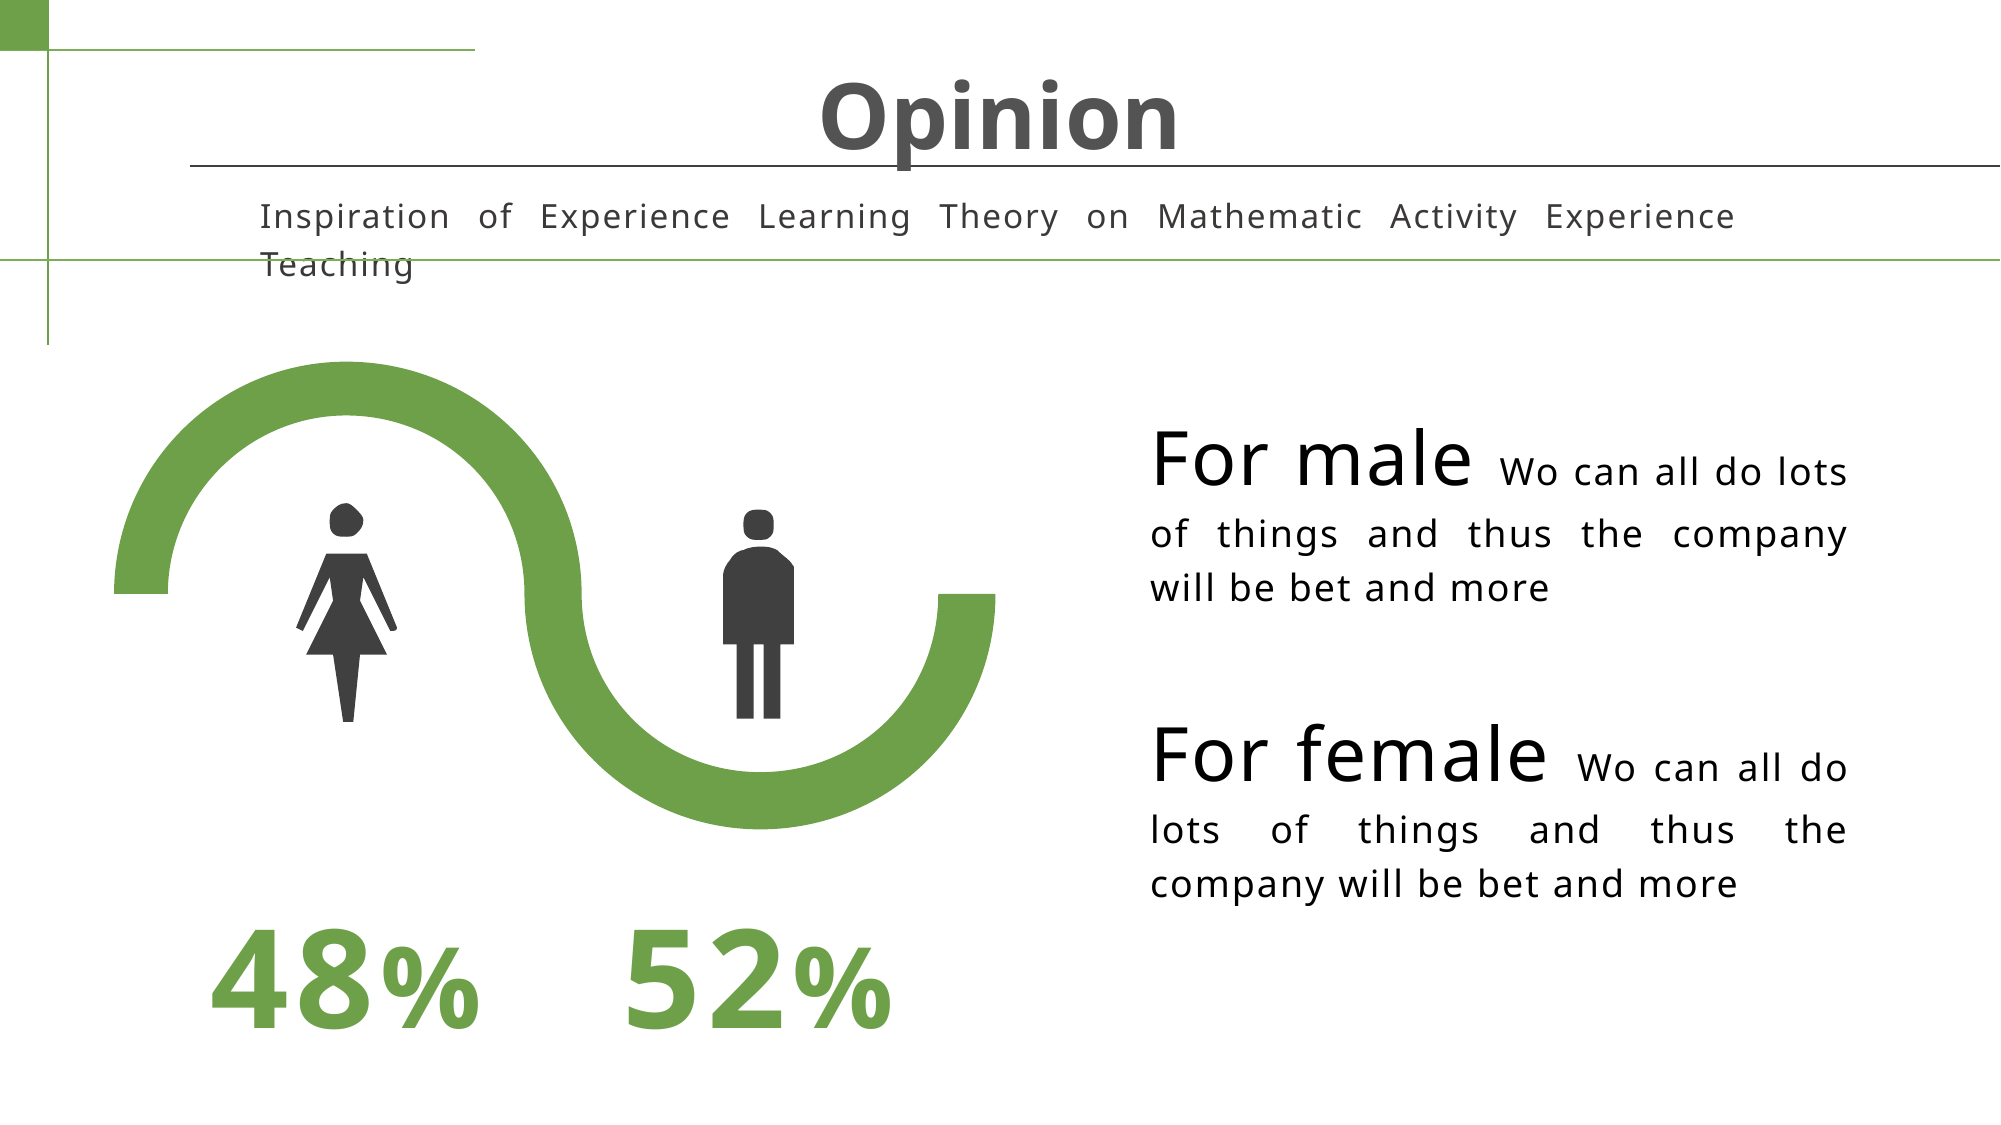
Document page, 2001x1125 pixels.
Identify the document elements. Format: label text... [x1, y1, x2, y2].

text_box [114, 361, 996, 1066]
text_box Opinion [803, 166, 1197, 176]
text_box For female Wo can all do lots of things and thus the company will be bet and more [1135, 681, 1865, 912]
text_box Inspiration of Experience Learning Theory on Mathematic Activity Experience Teaching [245, 180, 1755, 259]
text_box Opinion [803, 50, 1197, 165]
text_box For male Wo can all do lots of things and thus the company will be bet and more [1135, 385, 1865, 617]
text_box Inspiration of Experience Learning Theory on Mathematic Activity Experience Teaching [245, 261, 1755, 291]
text_box [0, 0, 47, 49]
